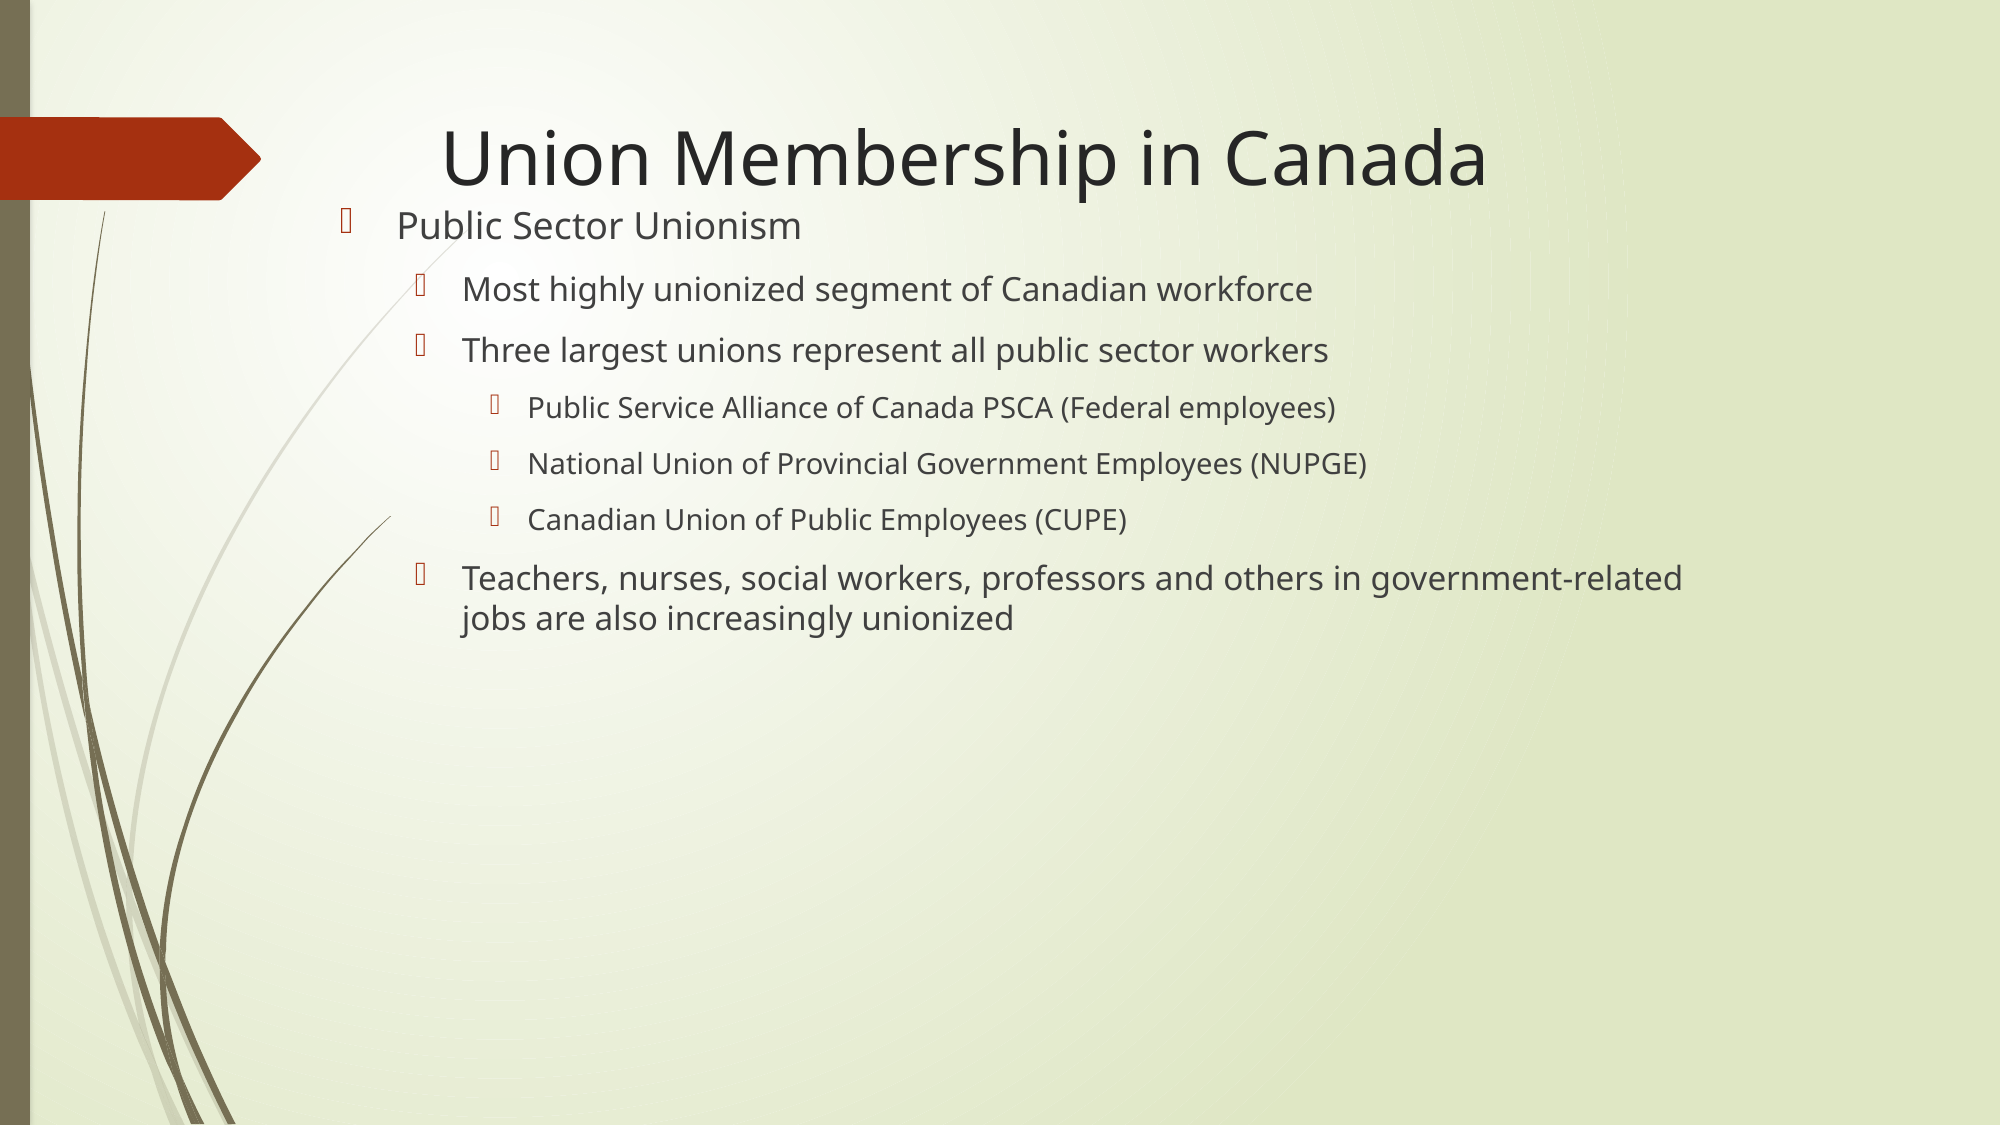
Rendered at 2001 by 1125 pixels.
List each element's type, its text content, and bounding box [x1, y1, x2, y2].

list Public Sector Unionism Most highly unionized segment of Canadian workforce Three largest unions represent all public sector workers Public Service Alliance of Canada PSCA (Federal employees) National Union of Provincial Government Employees (NUPGE) Canadian Union of Public Employees (CUPE) Teachers, nurses, social workers, professors and others in government-related jobs are also increasingly unionized [324, 195, 1705, 983]
title Union Membership in Canada [425, 102, 1888, 313]
